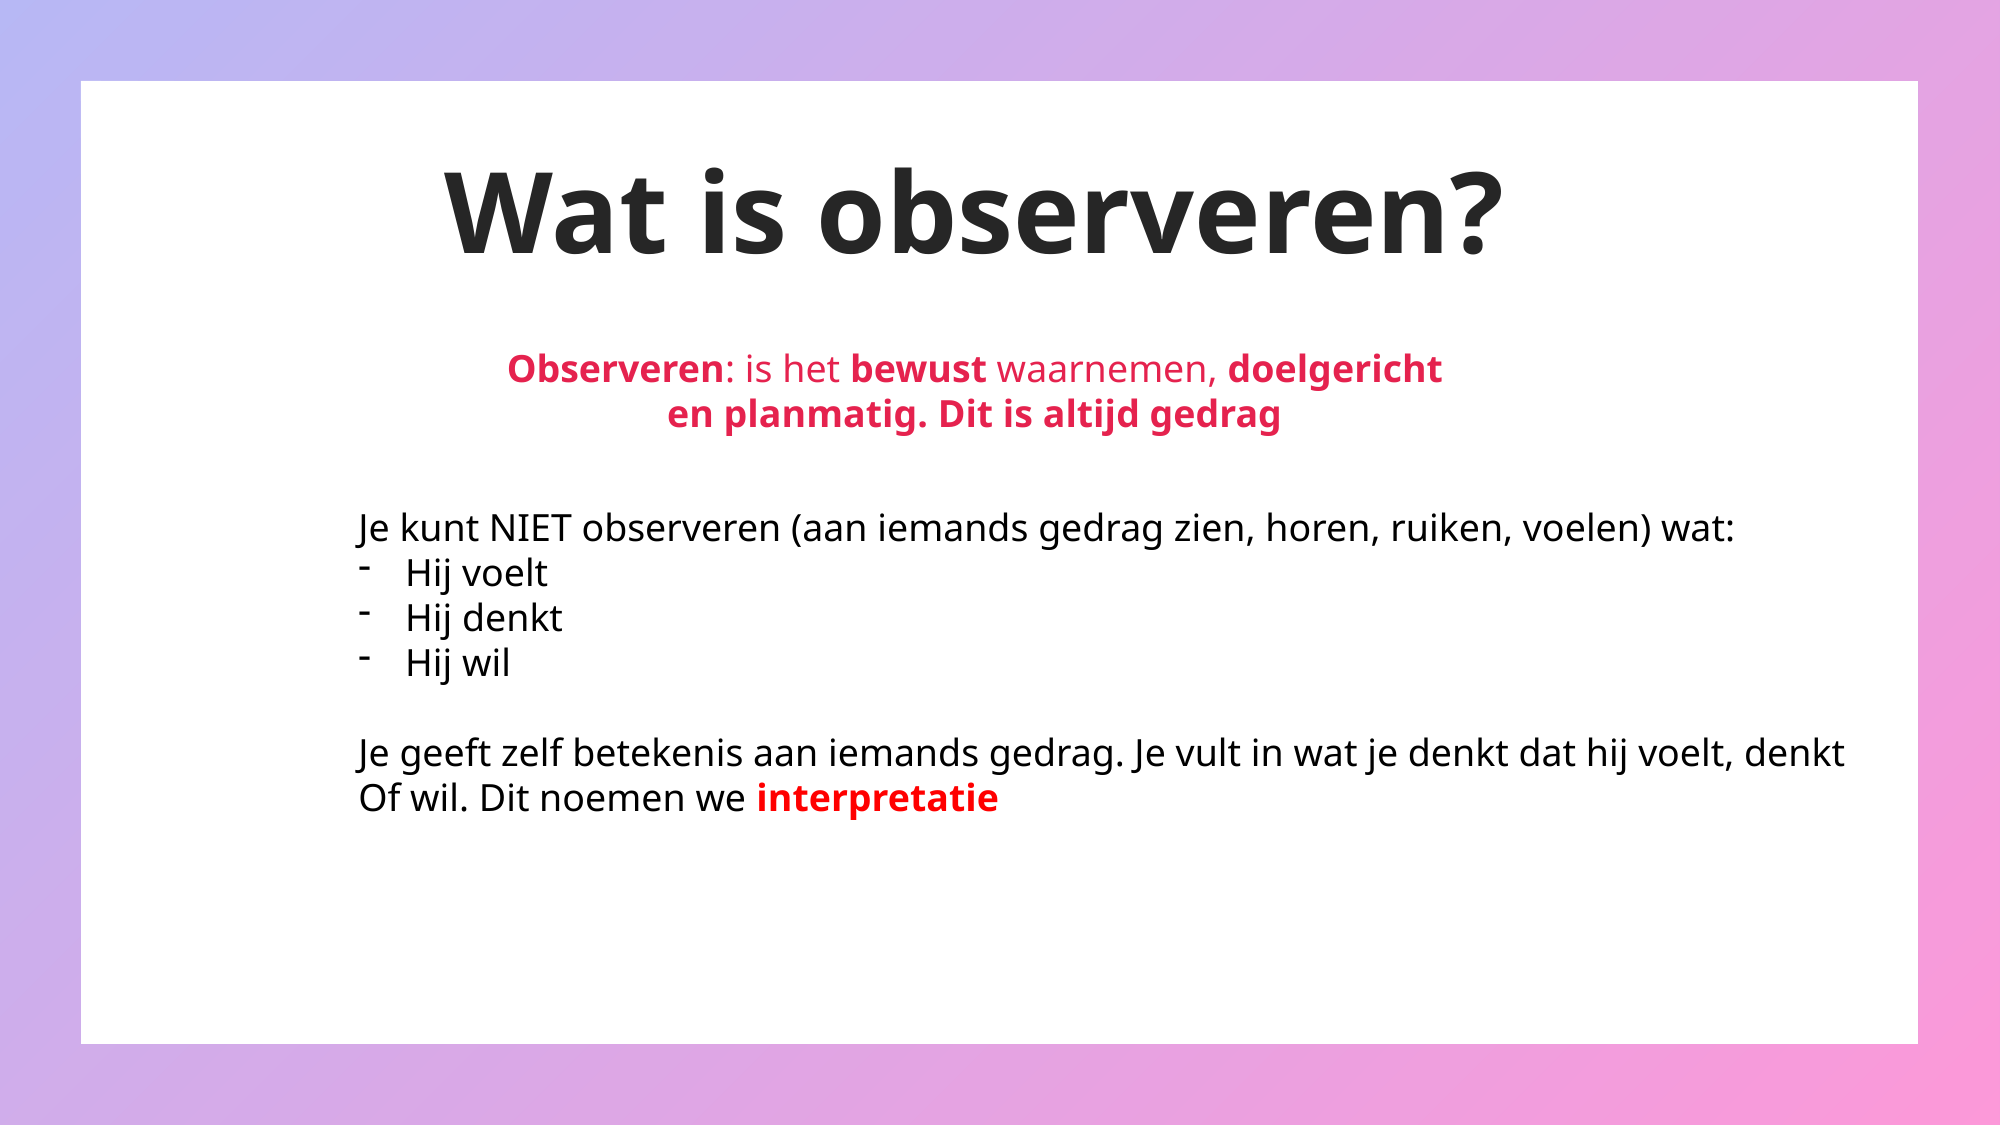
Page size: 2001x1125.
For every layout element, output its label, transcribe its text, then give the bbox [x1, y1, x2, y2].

text_box Je kunt NIET observeren (aan iemands gedrag zien, horen, ruiken, voelen) wat: Hij voelt Hij denkt Hij wil Je geeft zelf betekenis aan iemands gedrag. Je vult in wat je denkt dat hij voelt, denkt Of wil. Dit noemen we interpretatie [343, 496, 1862, 916]
text_box Observeren: is het bewust waarnemen, doelgericht en planmatig. Dit is altijd gedrag [474, 337, 1475, 443]
text_box Wat is observeren? [430, 133, 1520, 284]
